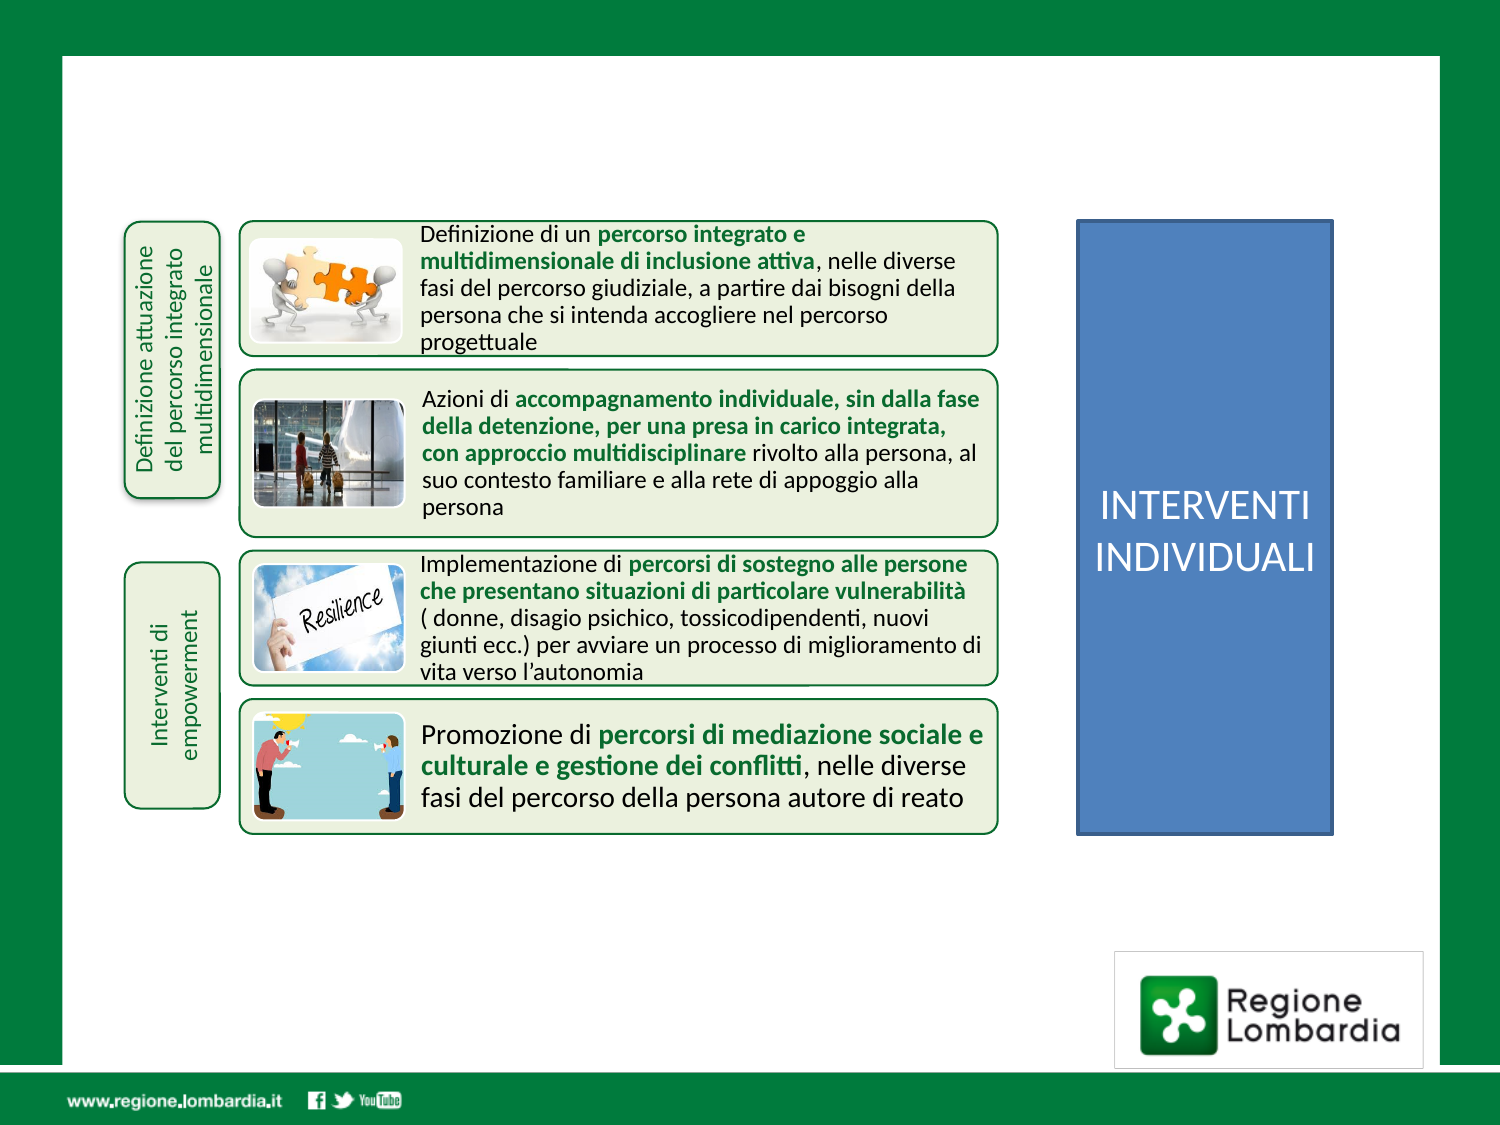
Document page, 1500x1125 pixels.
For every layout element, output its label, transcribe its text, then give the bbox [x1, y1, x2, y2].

text_box Definizione attuazione del percorso integrato multidimensionale [123, 220, 221, 500]
text_box INTERVENTI INDIVIDUALI [1076, 219, 1334, 836]
text_box Interventi di empowerment [124, 562, 220, 809]
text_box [239, 220, 998, 835]
